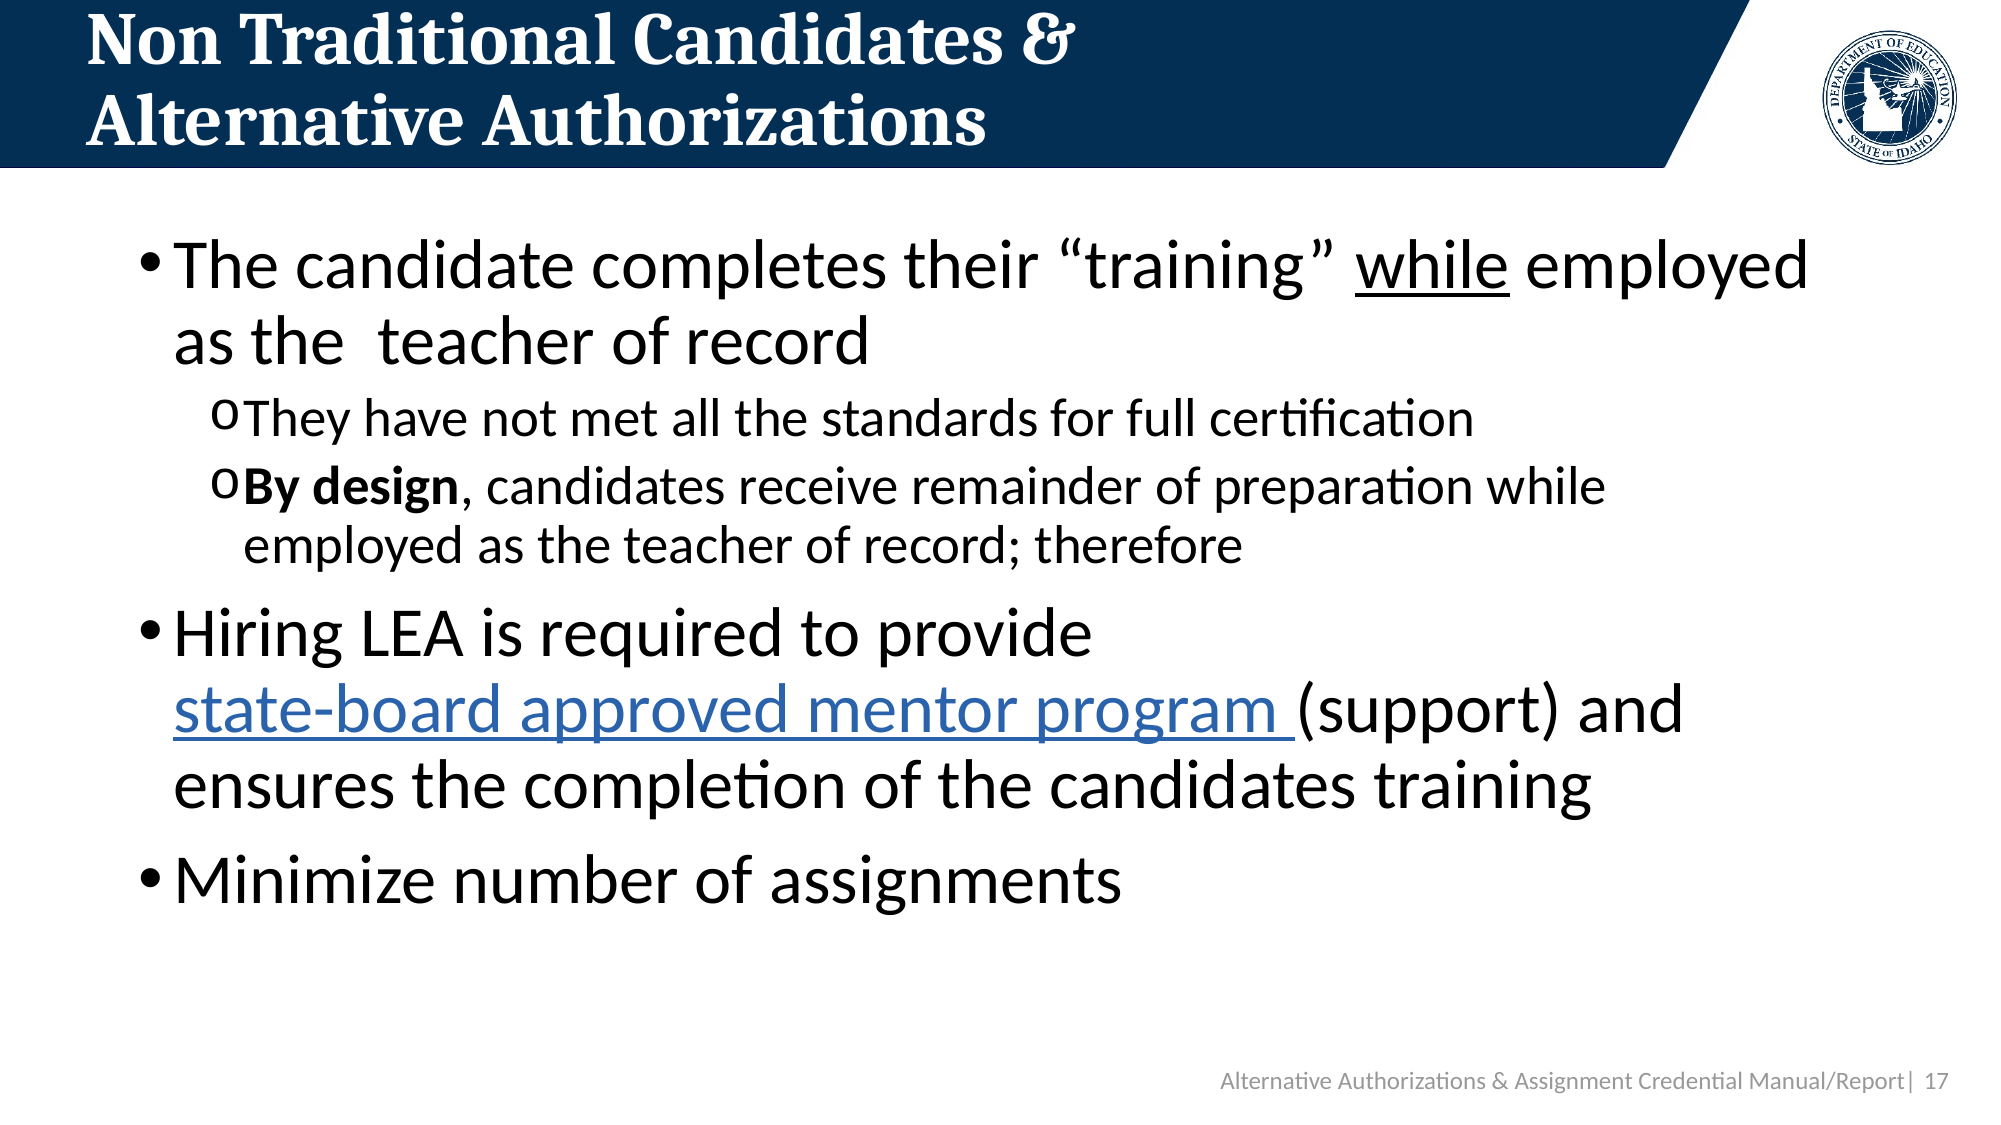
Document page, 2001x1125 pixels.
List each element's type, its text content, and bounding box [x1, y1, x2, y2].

list The candidate completes their “training” while employed as the teacher of record They have not met all the standards for full certification By design, candidates receive remainder of preparation while employed as the teacher of record; therefore Hiring LEA is required to provide state-board approved mentor program (support) and ensures the completion of the candidates training Minimize number of assignments [123, 219, 1849, 934]
picture [1665, 0, 1965, 173]
slide_number Alternative Authorizations & Assignment Credential Manual/Report| 17 [1146, 1049, 1965, 1109]
title Non Traditional Candidates & Alternative Authorizations [71, 0, 1797, 163]
